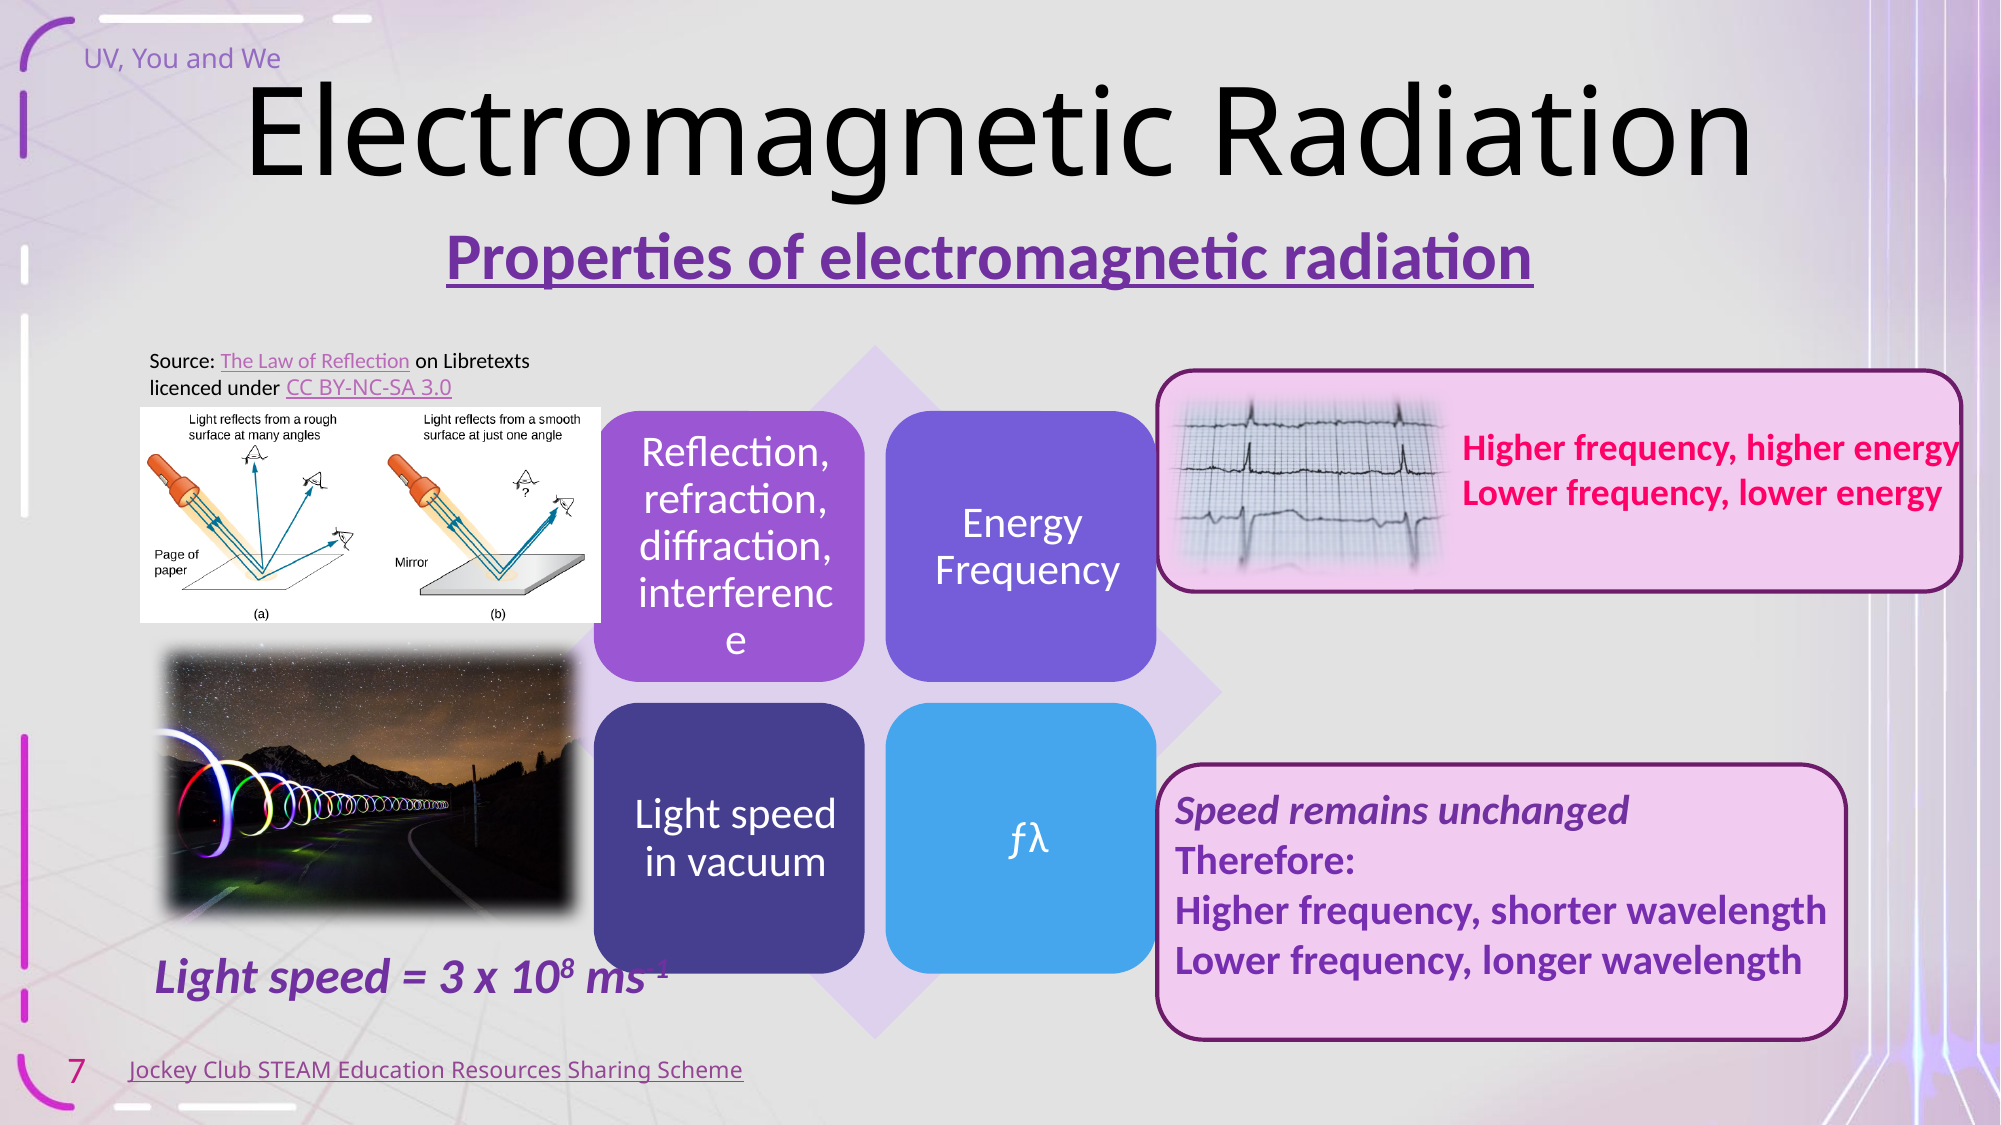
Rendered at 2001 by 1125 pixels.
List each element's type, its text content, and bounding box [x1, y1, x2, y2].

text_box Properties of electromagnetic radiation [431, 205, 1550, 301]
text_box [1159, 368, 1964, 415]
text_box [1174, 521, 1964, 594]
text_box Higher frequency, higher energy Lower frequency, lower energy [1460, 415, 1992, 521]
text_box [1155, 789, 1160, 1015]
text_box [1843, 788, 1849, 1016]
text_box Light speed = 3 x 108 ms-1 [139, 935, 685, 1011]
picture [0, 0, 2001, 1125]
text_box Source: The Law of Reflection on Libretexts licenced under CC BY-NC-SA 3.0 [134, 339, 618, 411]
text_box [1170, 762, 1833, 775]
text_box Speed remains unchanged Therefore: Higher frequency, shorter wavelength Lower frequency, longer wavelength [1160, 775, 1843, 1041]
title Electromagnetic Radiation [99, 45, 1900, 233]
